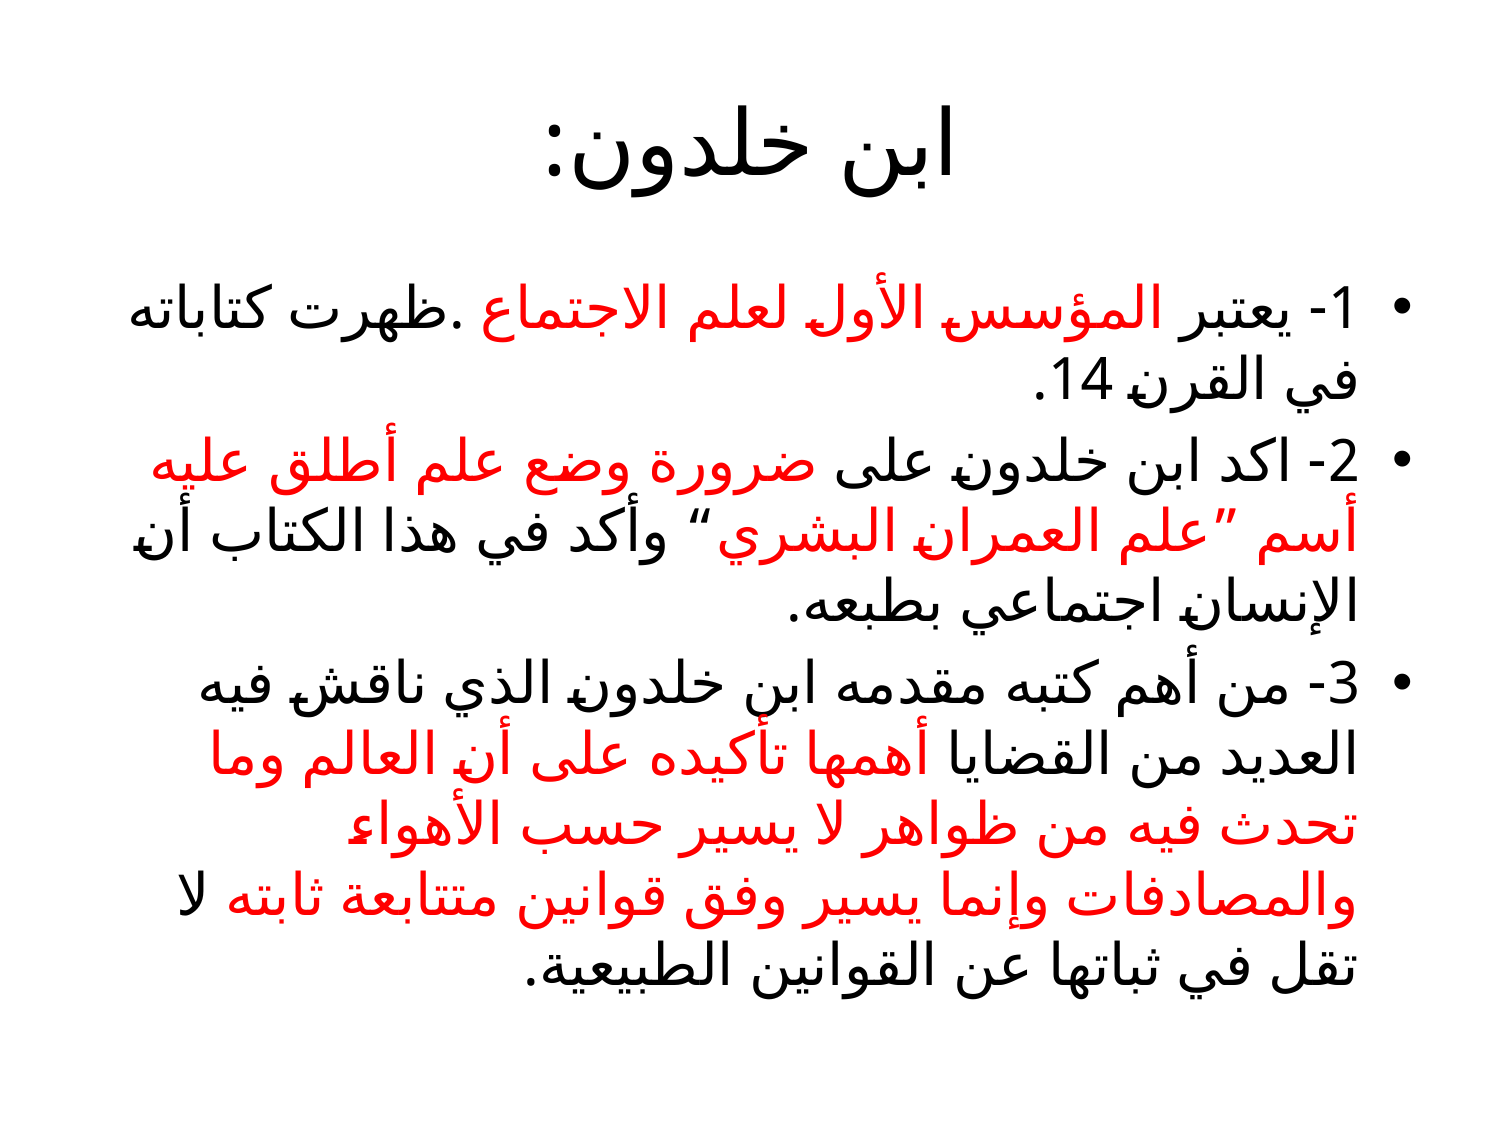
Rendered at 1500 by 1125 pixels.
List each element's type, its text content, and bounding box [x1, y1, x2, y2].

list 1- يعتبر المؤسس الأول لعلم الاجتماع .ظهرت كتاباته في القرن 14. 2- اكد ابن خلدون على ضرورة وضع علم أطلق عليه أسم ”علم العمران البشري“ وأكد في هذا الكتاب أن الإنسان اجتماعي بطبعه. 3- من أهم كتبه مقدمه ابن خلدون الذي ناقش فيه العديد من القضايا أهمها تأكيده على أن العالم وما تحدث فيه من ظواهر لا يسير حسب الأهواء والمصادفات وإنما يسير وفق قوانين متتابعة ثابته لا تقل في ثباتها عن القوانين الطبيعية. [75, 262, 1425, 1005]
title ابن خلدون: [75, 45, 1425, 233]
